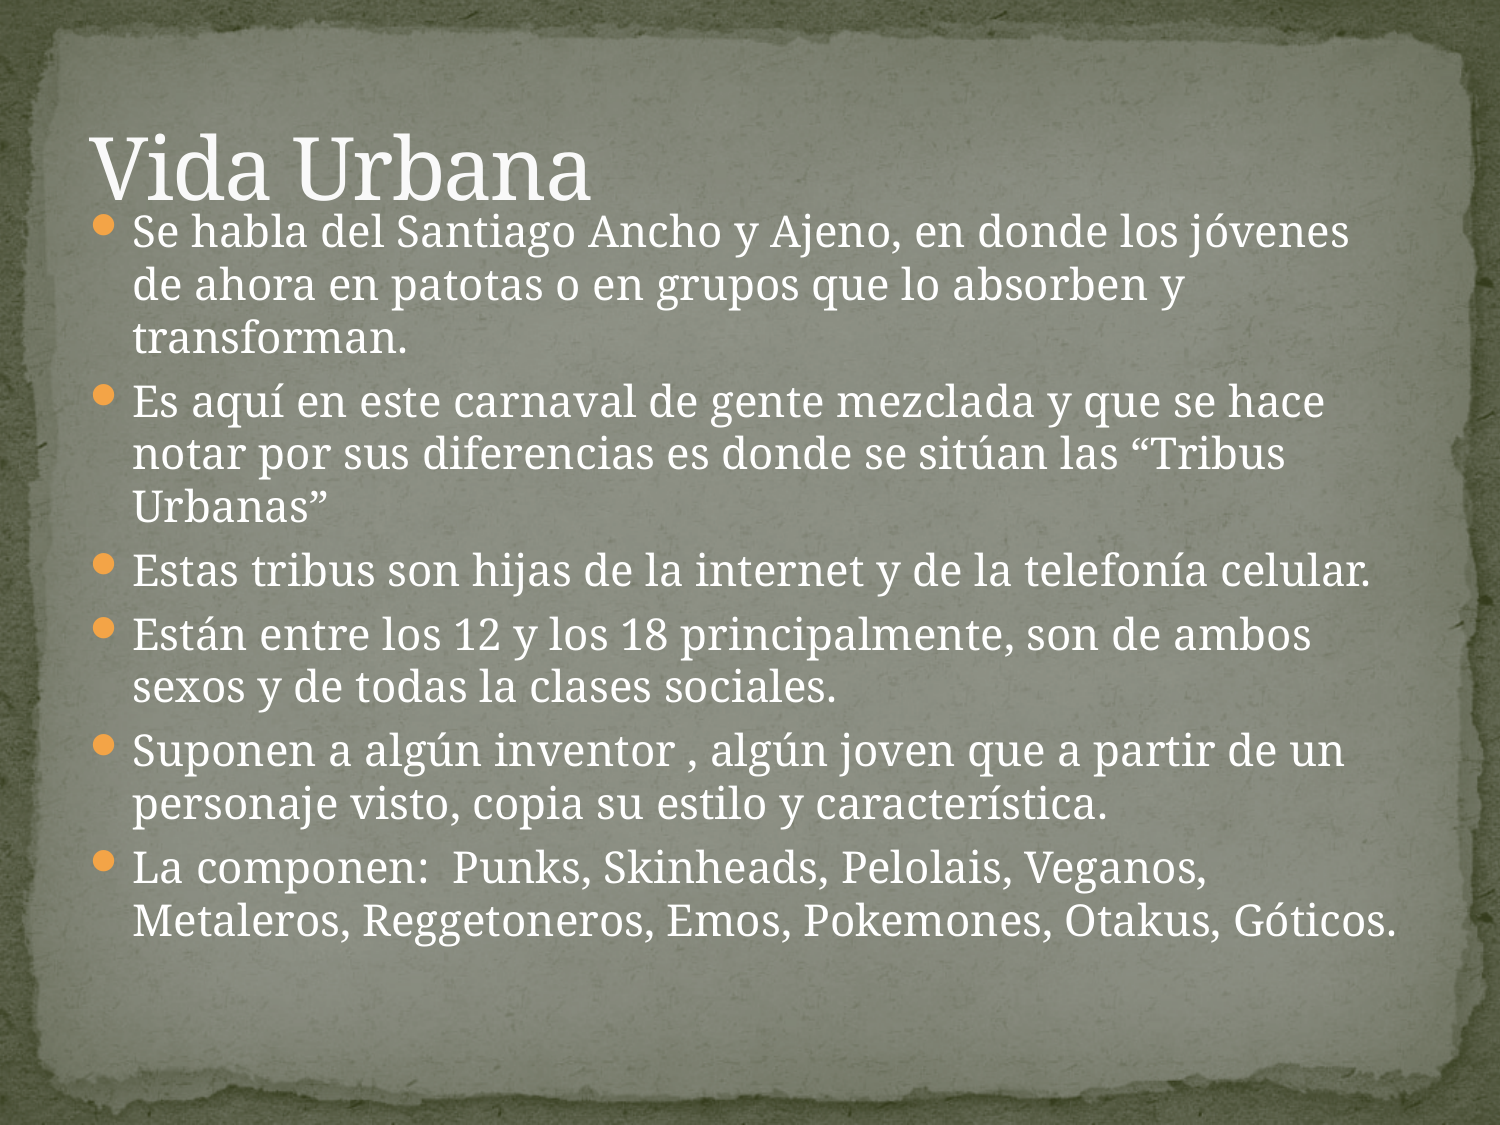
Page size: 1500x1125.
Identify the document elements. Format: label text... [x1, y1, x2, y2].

list Se habla del Santiago Ancho y Ajeno, en donde los jóvenes de ahora en patotas o en grupos que lo absorben y transforman. Es aquí en este carnaval de gente mezclada y que se hace notar por sus diferencias es donde se sitúan las “Tribus Urbanas” Estas tribus son hijas de la internet y de la telefonía celular. Están entre los 12 y los 18 principalmente, son de ambos sexos y de todas la clases sociales. Suponen a algún inventor , algún joven que a partir de un personaje visto, copia su estilo y característica. La componen: Punks, Skinheads, Pelolais, Veganos, Metaleros, Reggetoneros, Emos, Pokemones, Otakus, Góticos. [75, 225, 1425, 1005]
title Vida Urbana [74, 24, 1425, 225]
